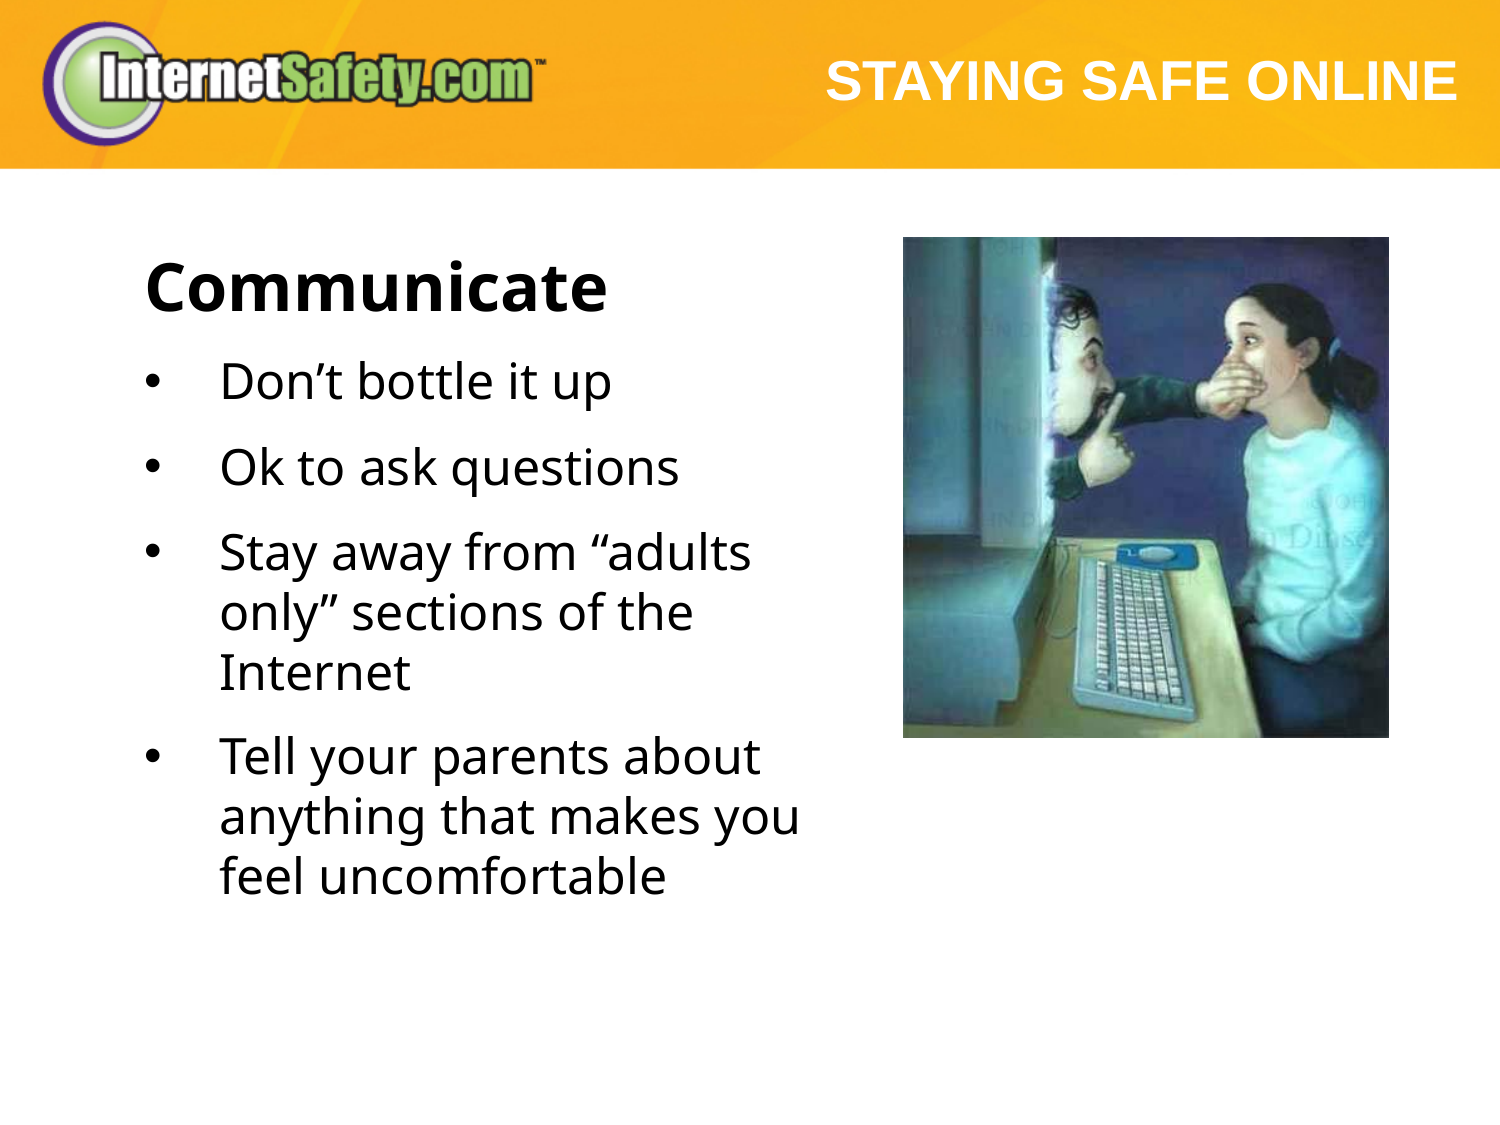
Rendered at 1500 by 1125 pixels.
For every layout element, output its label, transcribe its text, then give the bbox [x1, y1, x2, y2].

text_box Staying safe online [564, 36, 1474, 119]
text_box Communicate Don’t bottle it up Ok to ask questions Stay away from “adults only” sections of the Internet Tell your parents about anything that makes you feel uncomfortable [129, 237, 865, 1031]
picture [0, 0, 1500, 1125]
